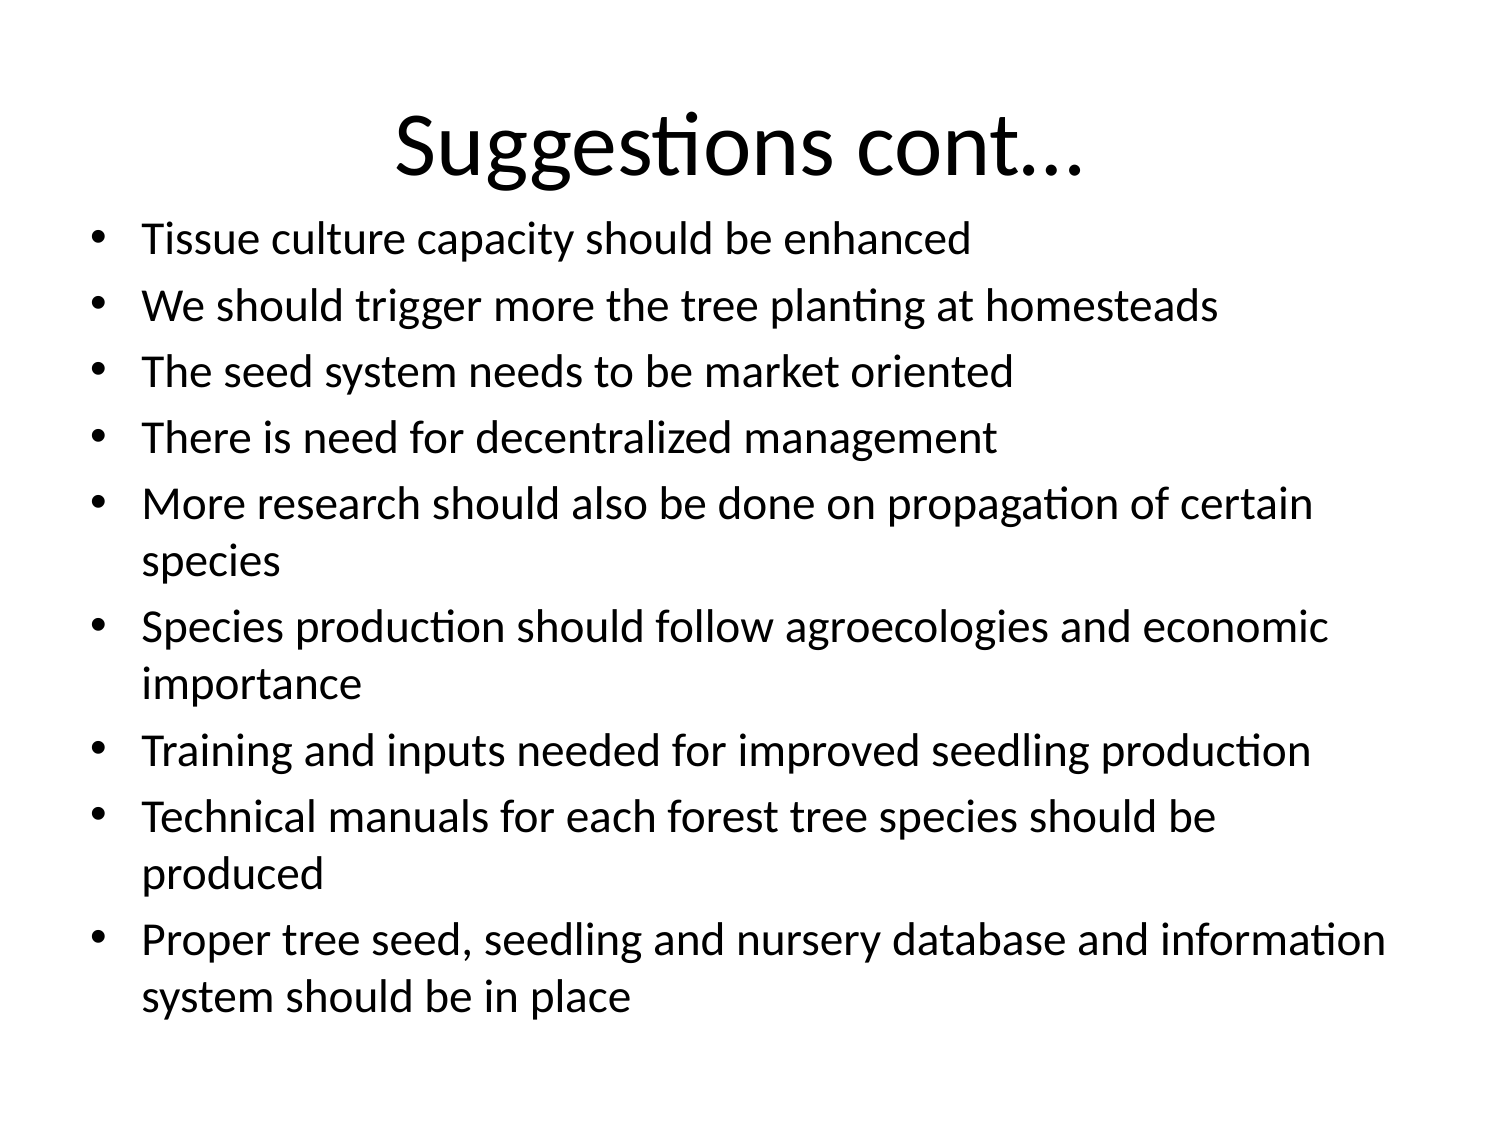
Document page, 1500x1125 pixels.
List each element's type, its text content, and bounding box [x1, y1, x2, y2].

title Suggestions cont… [75, 45, 1425, 200]
list Tissue culture capacity should be enhanced We should trigger more the tree planting at homesteads The seed system needs to be market oriented There is need for decentralized management More research should also be done on propagation of certain species Species production should follow agroecologies and economic importance Training and inputs needed for improved seedling production Technical manuals for each forest tree species should be produced Proper tree seed, seedling and nursery database and information system should be in place [75, 200, 1425, 1038]
